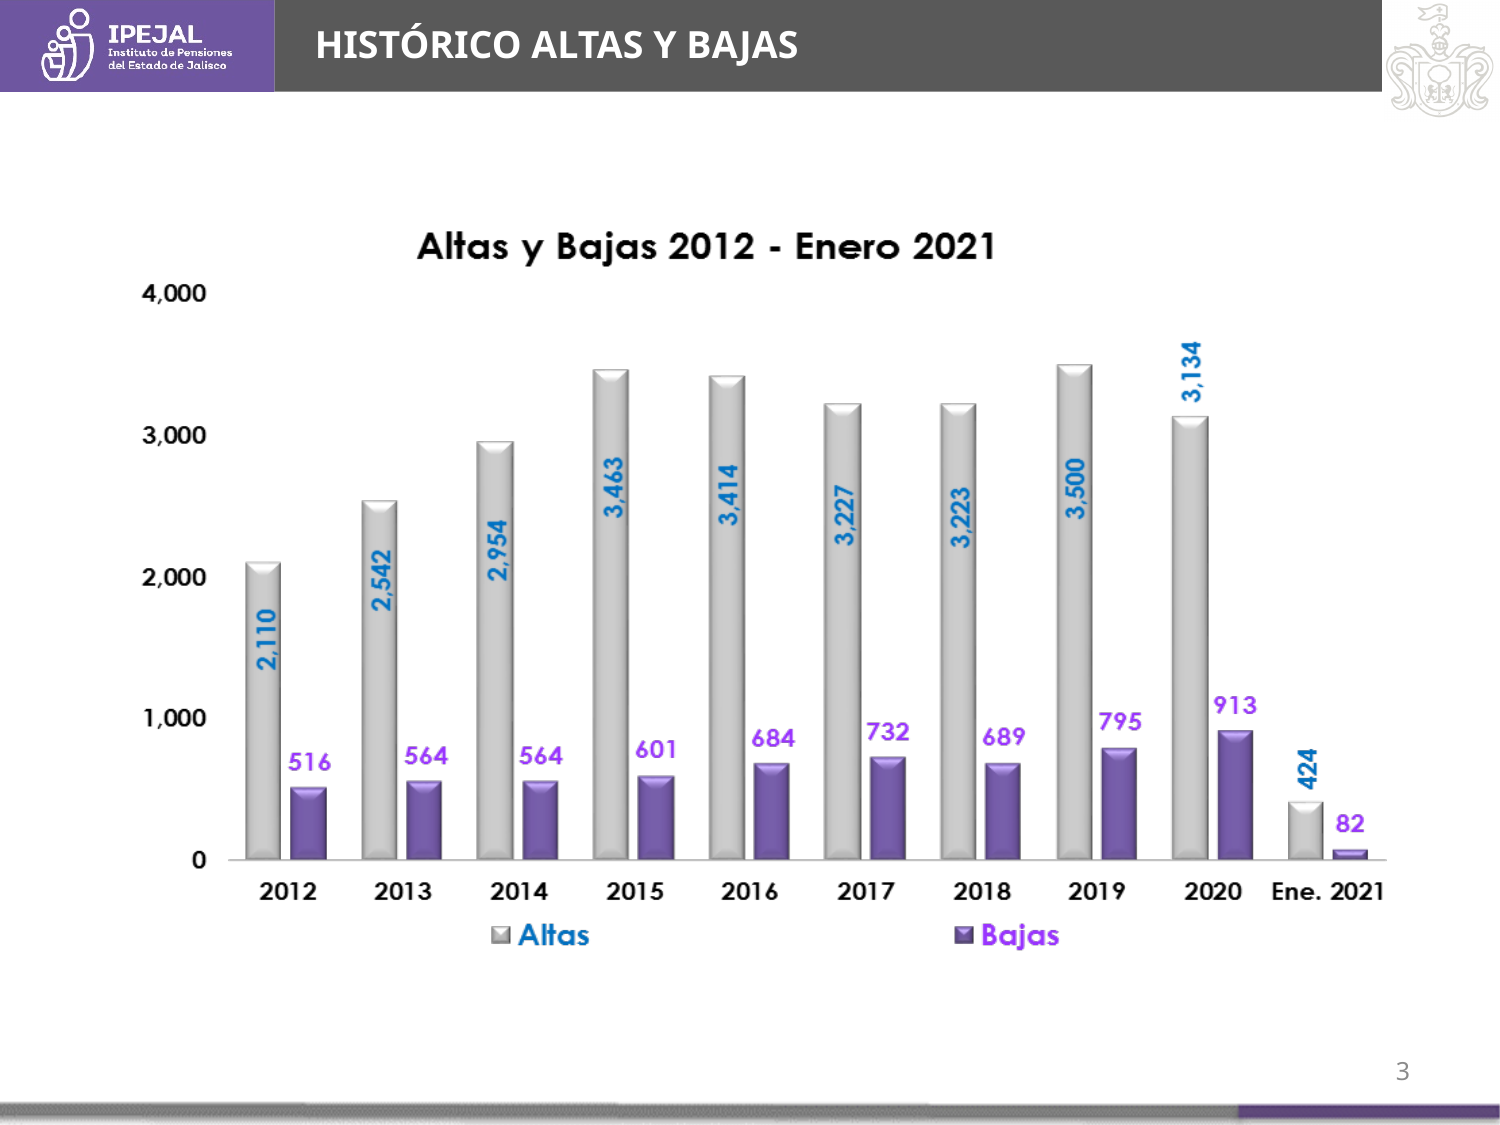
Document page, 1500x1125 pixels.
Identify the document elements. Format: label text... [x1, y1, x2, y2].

picture [0, 0, 275, 92]
picture [0, 1096, 1500, 1125]
slide_number 3 [1074, 1042, 1425, 1103]
picture [123, 195, 1418, 988]
